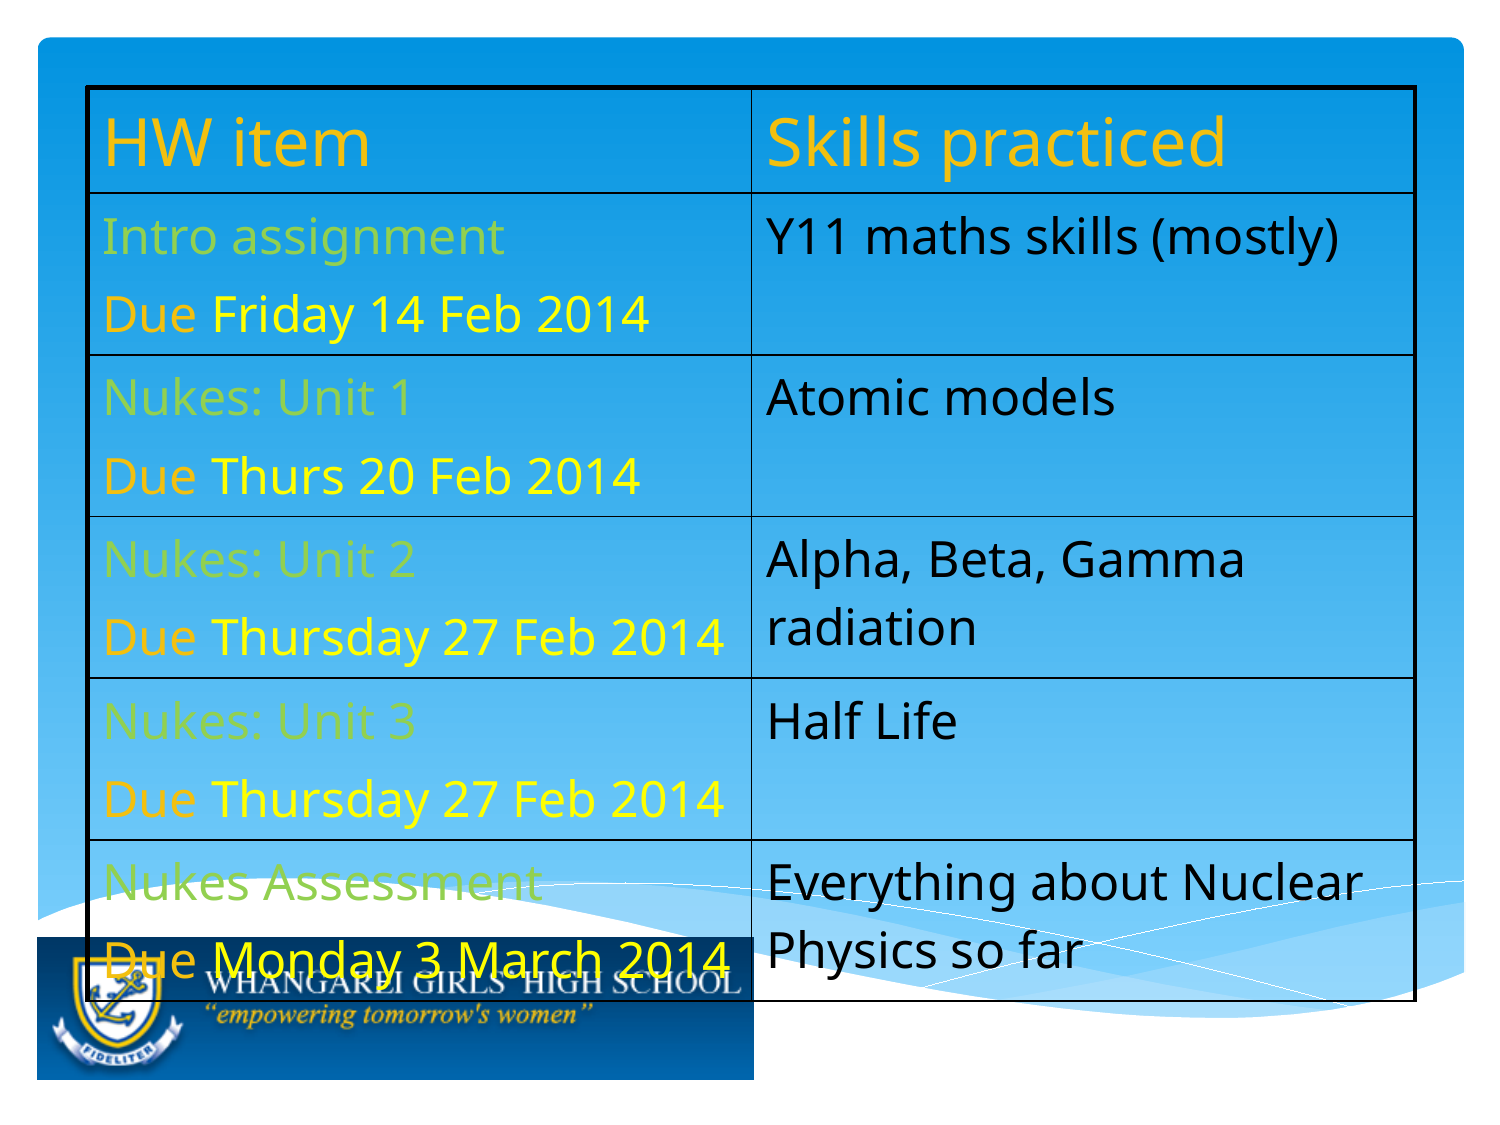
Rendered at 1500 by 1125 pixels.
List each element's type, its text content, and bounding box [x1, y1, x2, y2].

table_cell Alpha, Beta, Gamma radiation [752, 517, 1413, 677]
table_header HW item [90, 90, 751, 192]
table_header Skills practiced [752, 90, 1413, 192]
table_cell Nukes: Unit 1 Due Thurs 20 Feb 2014 [90, 356, 751, 516]
table_cell Nukes Assessment Due Monday 3 March 2014 [90, 841, 751, 935]
table_cell Y11 maths skills (mostly) [752, 194, 1413, 354]
table_cell Atomic models [752, 356, 1413, 516]
table_cell Intro assignment Due Friday 14 Feb 2014 [90, 194, 751, 354]
table_cell Nukes: Unit 2 Due Thursday 27 Feb 2014 [90, 517, 751, 677]
table_cell Nukes: Unit 3 Due Thursday 27 Feb 2014 [90, 679, 751, 839]
picture [37, 937, 754, 1080]
table_cell Half Life [752, 679, 1413, 839]
table_cell Everything about Nuclear Physics so far [752, 841, 1413, 1000]
